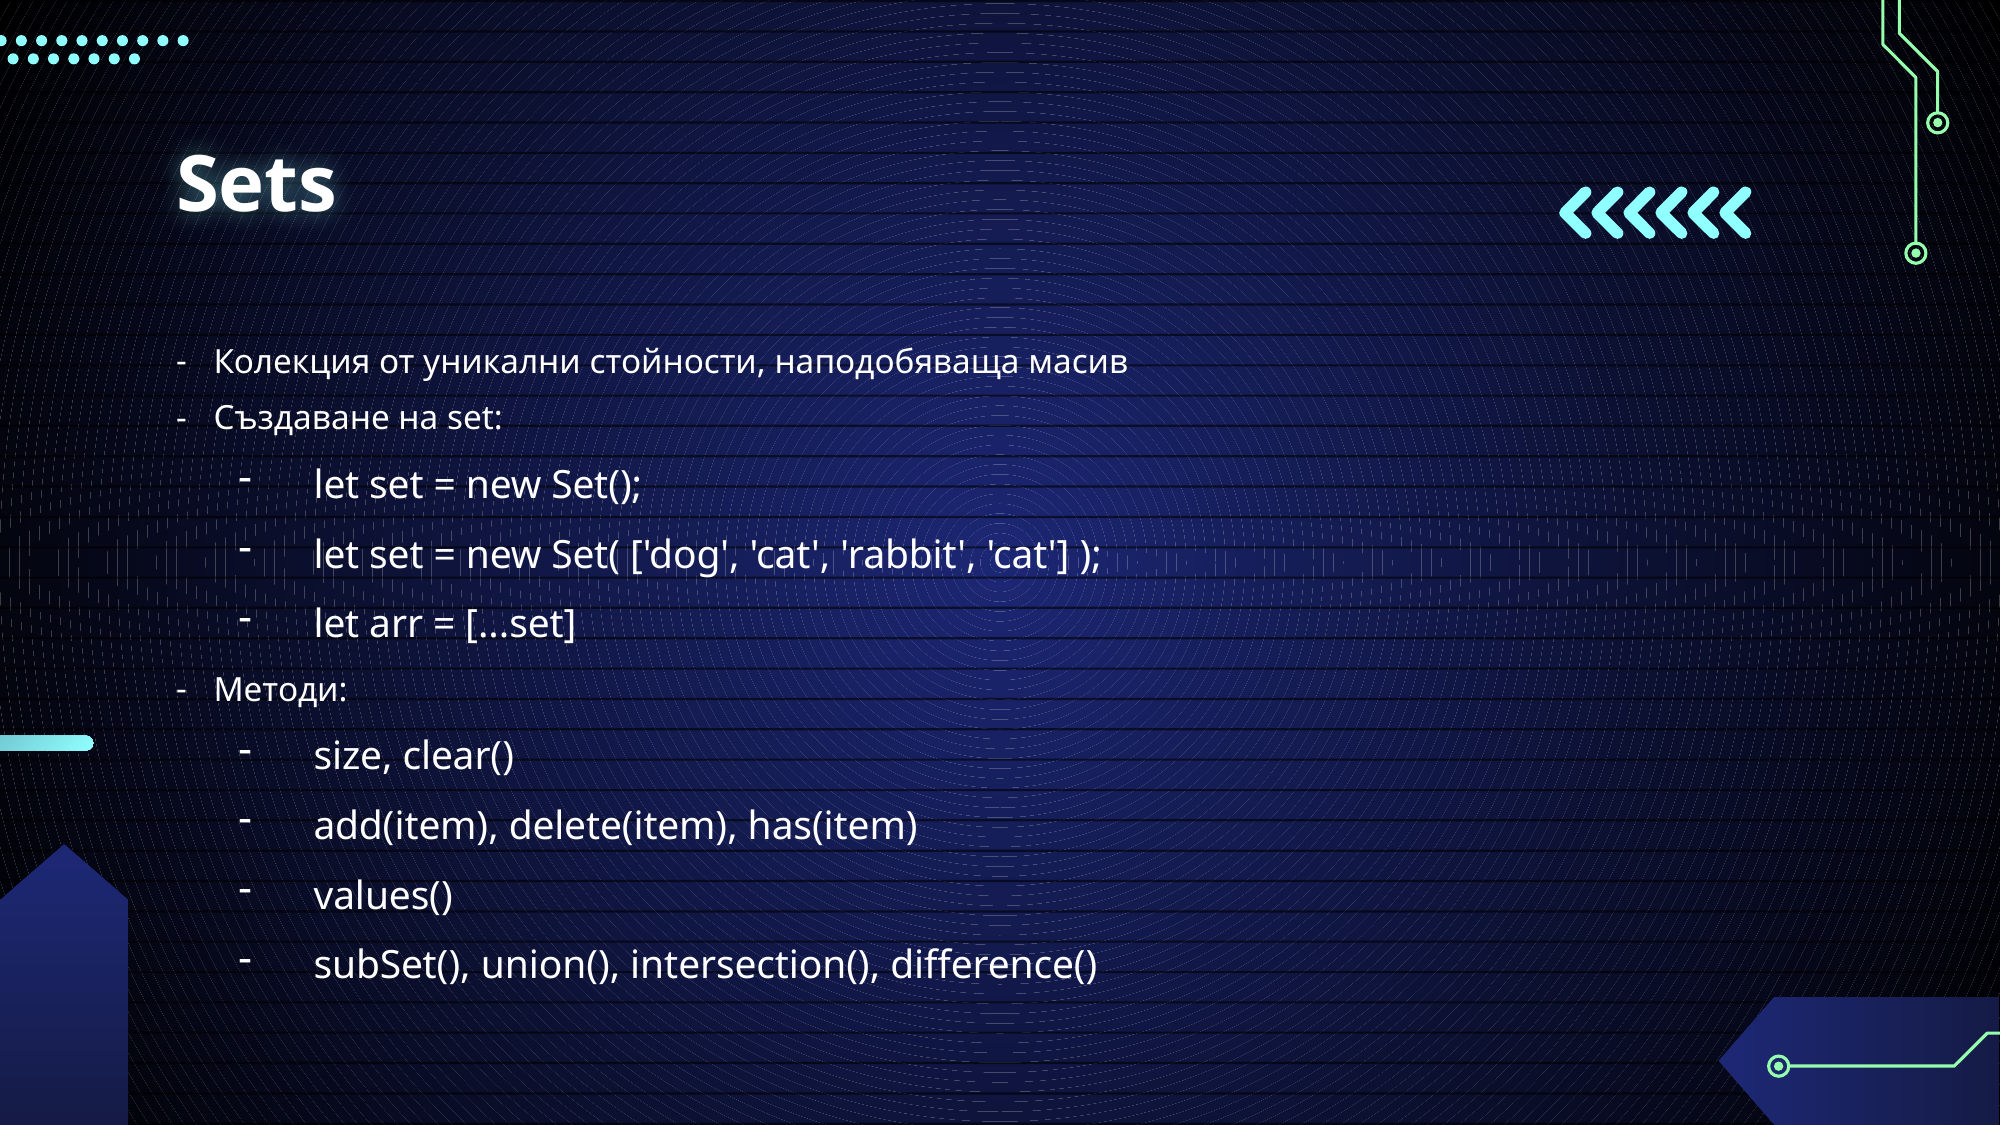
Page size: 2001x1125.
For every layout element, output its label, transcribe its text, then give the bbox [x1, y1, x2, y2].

title Sets [155, 117, 1844, 244]
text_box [1558, 186, 1753, 240]
list Колекция от уникални стойности, наподобяваща масив Създаване на set: let set = new Set(); let set = new Set( ['dog', 'cat', 'rabbit', 'cat'] ); let arr = [...set] Методи: size, clear() add(item), delete(item), has(item) values() subSet(), union(), intersection(), difference() [155, 259, 1844, 1007]
